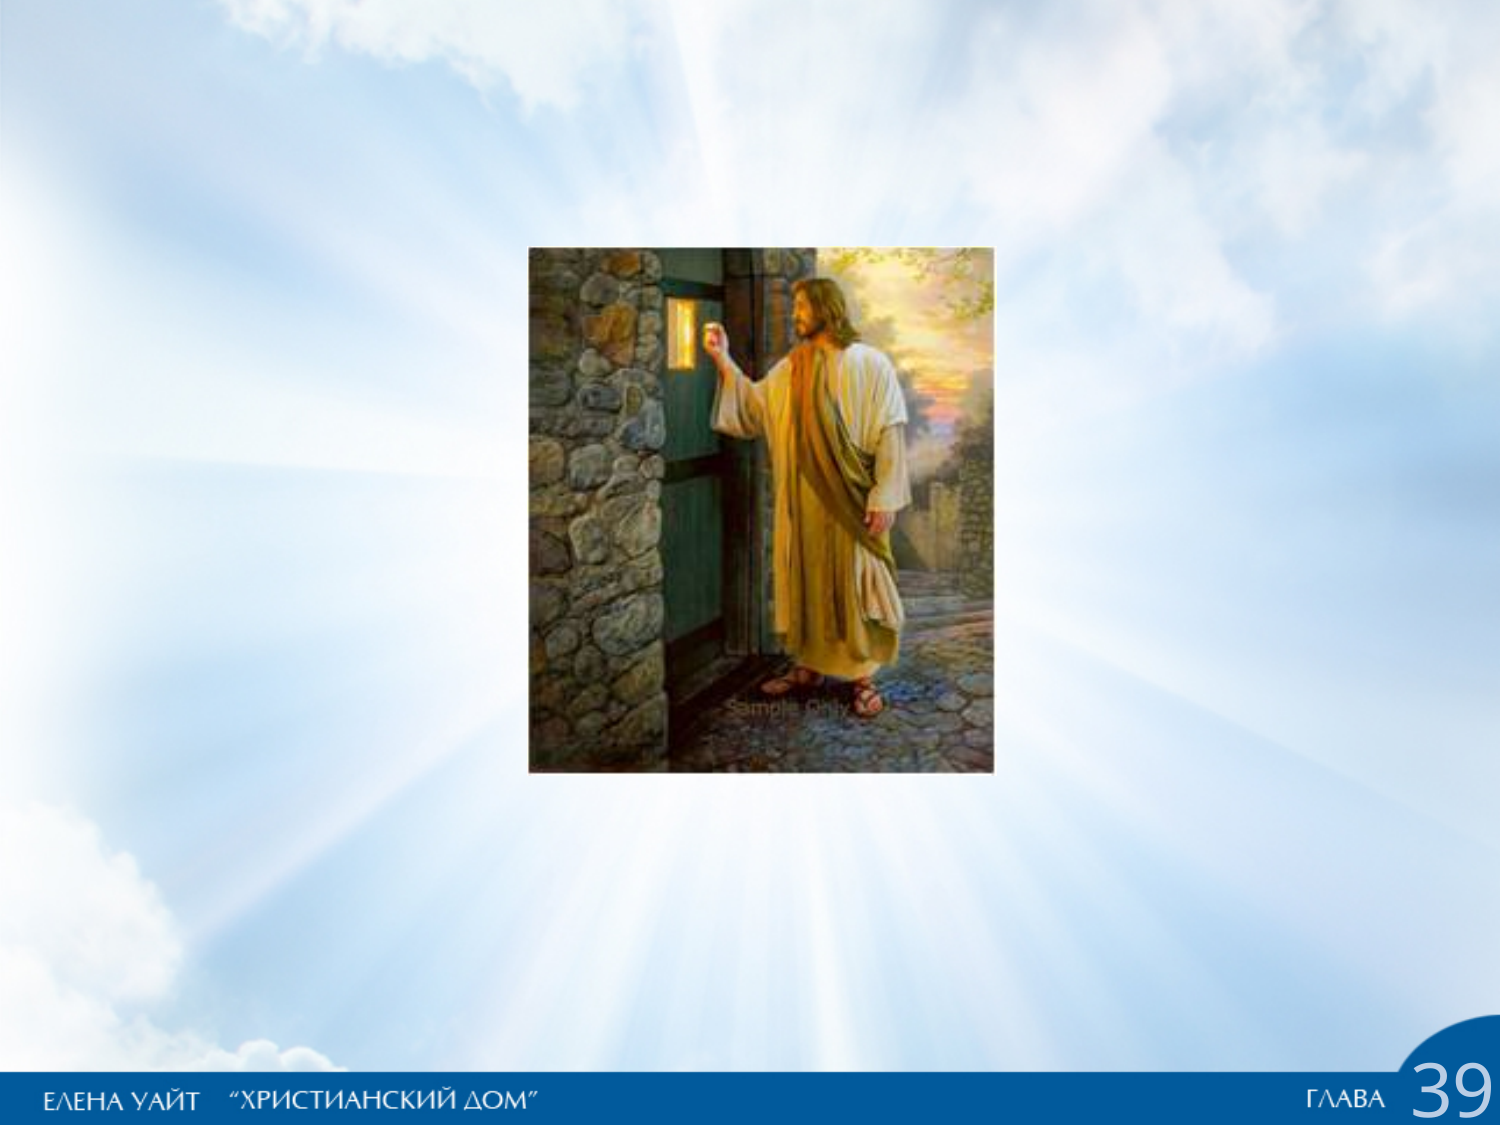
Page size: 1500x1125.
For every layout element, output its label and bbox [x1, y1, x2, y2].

picture [0, 0, 1500, 1125]
list [527, 245, 997, 776]
